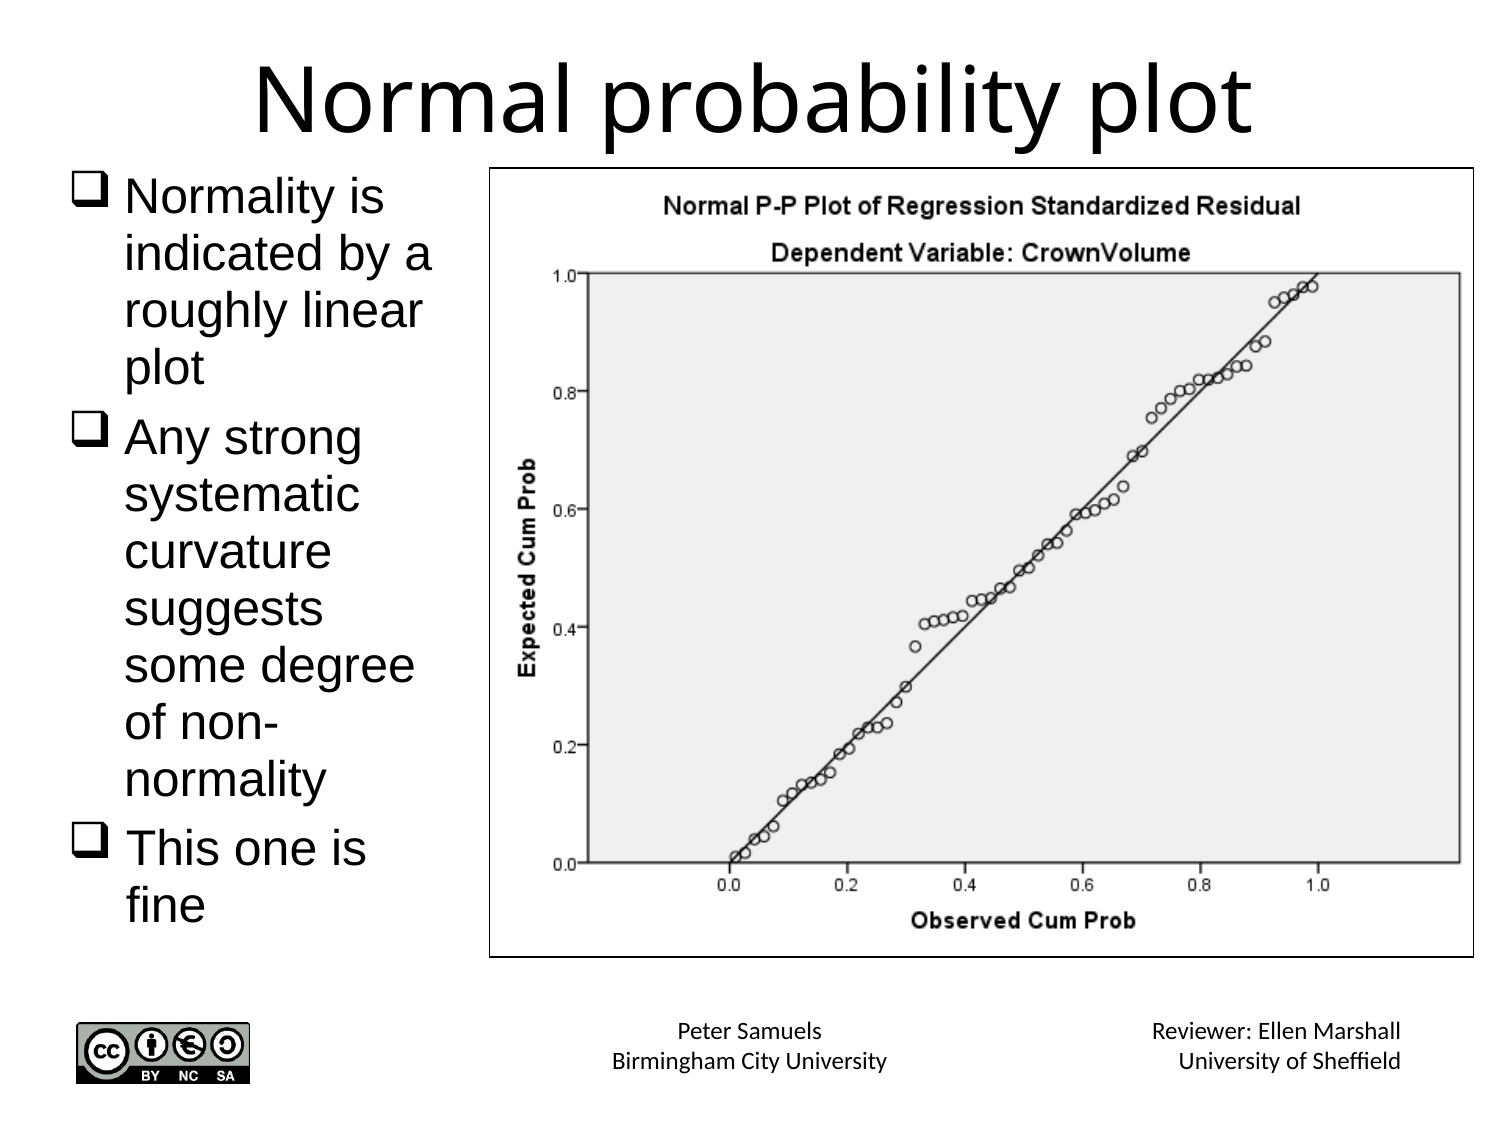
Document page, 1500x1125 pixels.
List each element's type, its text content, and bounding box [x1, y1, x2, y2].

text_box Normality is indicated by a roughly linear plot Any strong systematic curvature suggests some degree of non-normality This one is fine [53, 160, 467, 942]
text_box Reviewer: Ellen Marshall University of Sheffield [1038, 1007, 1417, 1083]
text_box Peter Samuels Birmingham City University [549, 1007, 951, 1083]
title Normal probability plot [115, 30, 1391, 160]
picture [76, 1022, 251, 1084]
picture [489, 168, 1474, 957]
